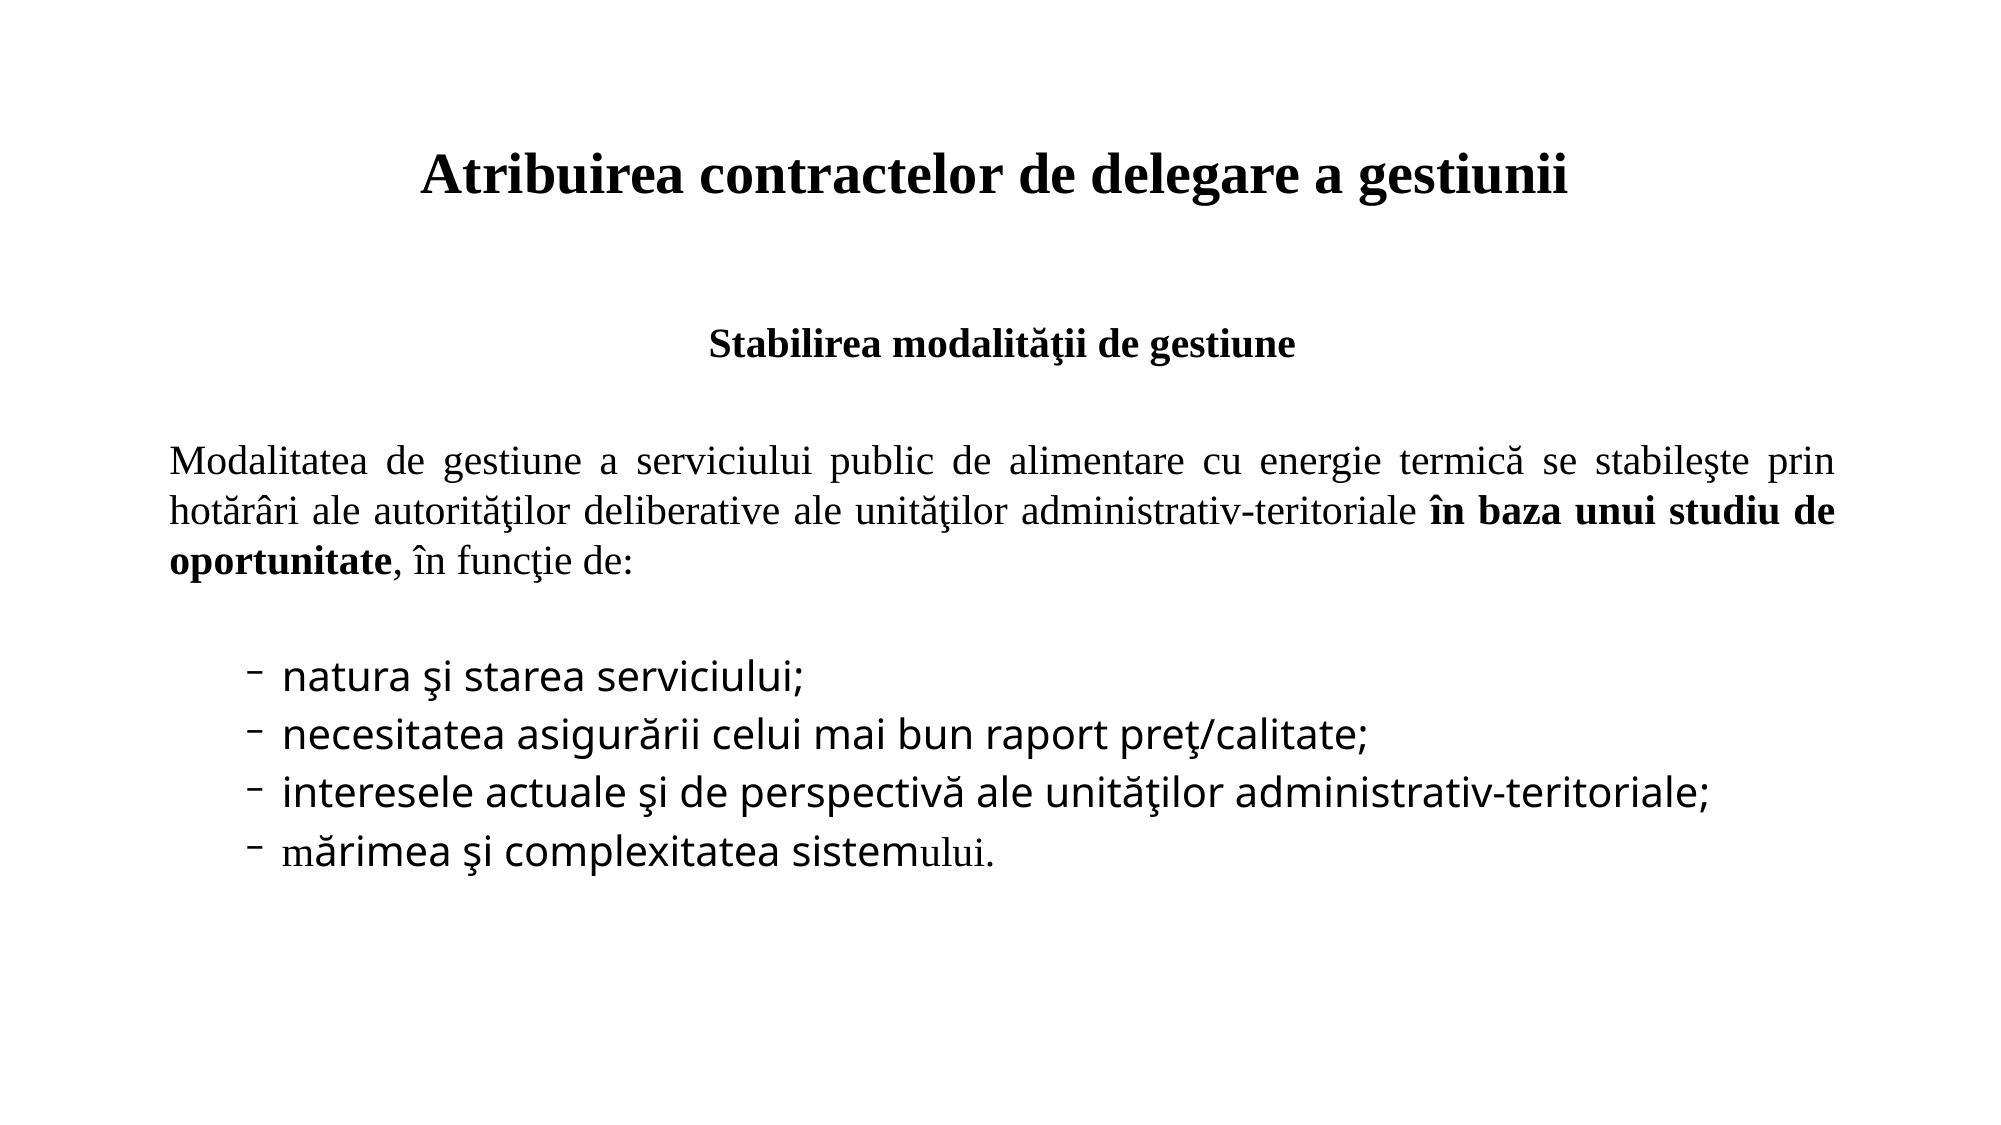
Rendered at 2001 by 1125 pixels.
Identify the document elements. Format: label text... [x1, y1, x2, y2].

list Stabilirea modalităţii de gestiune Modalitatea de gestiune a serviciului public de alimentare cu energie termică se stabileşte prin hotărâri ale autorităţilor deliberative ale unităţilor administrativ-teritoriale în baza unui studiu de oportunitate, în funcţie de: natura şi starea serviciului; necesitatea asigurării celui mai bun raport preţ/calitate; interesele actuale şi de perspectivă ale unităţilor administrativ-teritoriale; mărimea şi complexitatea sistemului. [154, 308, 1851, 1023]
title Atribuirea contractelor de delegare a gestiunii [154, 65, 1851, 284]
